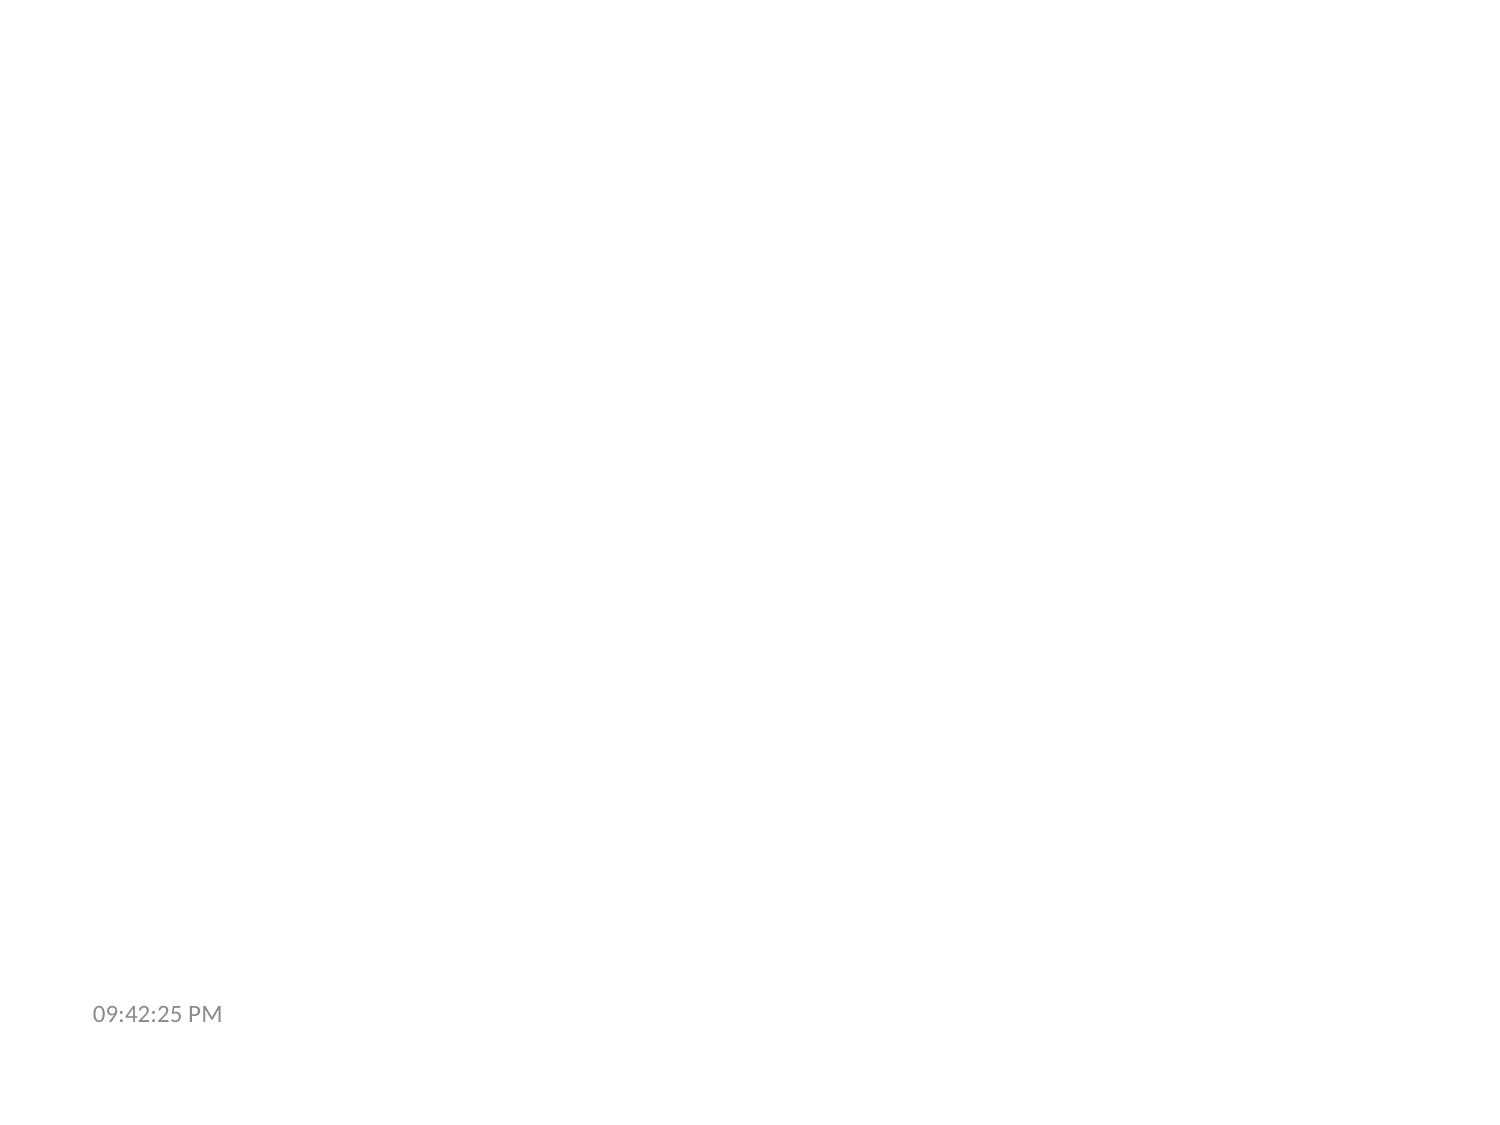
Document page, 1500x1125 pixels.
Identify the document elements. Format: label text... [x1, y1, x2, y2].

text_box 3:35:09 PM [77, 982, 428, 1043]
